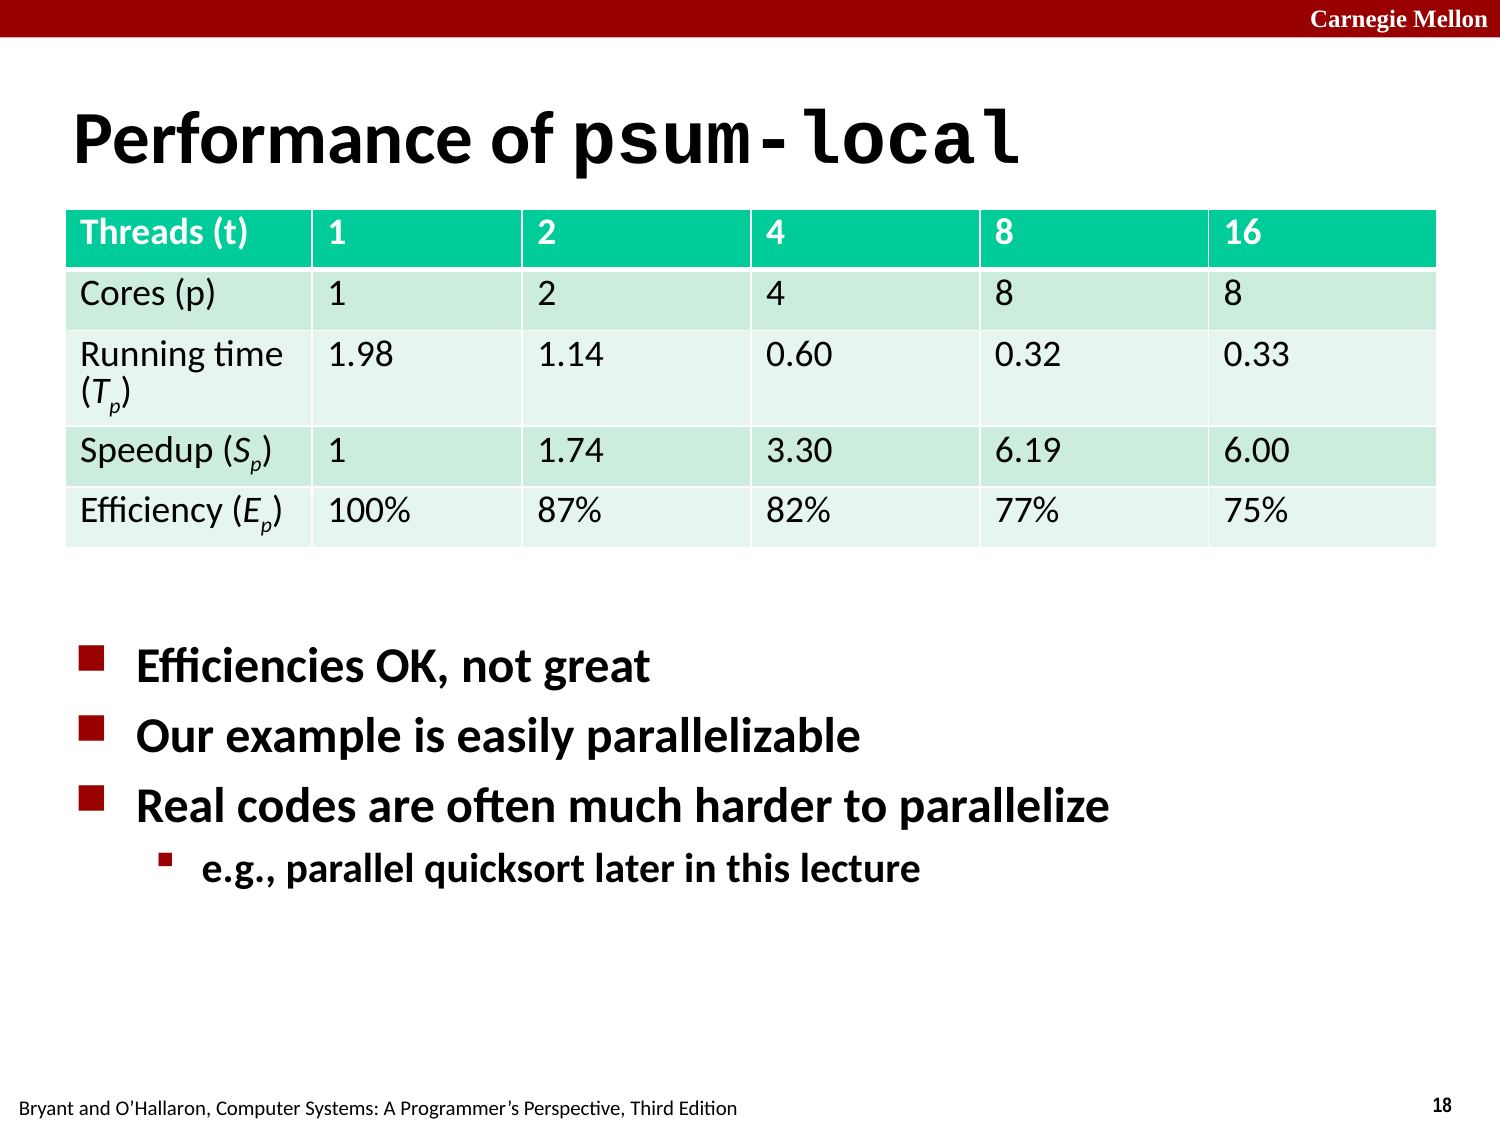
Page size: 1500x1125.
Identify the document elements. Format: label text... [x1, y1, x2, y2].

table_cell 100% [313, 488, 521, 547]
table_cell 3.30 [752, 427, 979, 486]
table_cell Running time (Tp) [66, 331, 311, 425]
table_header 1 [313, 210, 521, 267]
table_cell Cores (p) [66, 272, 311, 330]
table_cell 2 [523, 272, 750, 330]
table_header 2 [523, 210, 750, 267]
table_cell Speedup (Sp) [66, 427, 311, 486]
table_header 8 [981, 210, 1208, 267]
text_box Efficiencies OK, not great Our example is easily parallelizable Real codes are often much harder to parallelize e.g., parallel quicksort later in this lecture [64, 624, 1361, 913]
table_cell 1.98 [313, 331, 521, 425]
table_cell Efficiency (Ep) [66, 488, 311, 547]
table_cell 75% [1209, 488, 1436, 547]
table_cell 1.14 [523, 331, 750, 425]
table_cell 77% [981, 488, 1208, 547]
table_header 16 [1209, 210, 1436, 267]
table_cell 6.00 [1209, 427, 1436, 486]
table_cell 0.32 [981, 331, 1208, 425]
table_cell 0.60 [752, 331, 979, 425]
table_cell 8 [981, 272, 1208, 330]
table_cell 1 [313, 272, 521, 330]
table_cell 1 [313, 427, 521, 486]
table_cell 87% [523, 488, 750, 547]
table_cell 4 [752, 272, 979, 330]
table_cell 82% [752, 488, 979, 547]
table_cell 6.19 [981, 427, 1208, 486]
table_cell 1.74 [523, 427, 750, 486]
table_cell 0.33 [1209, 331, 1436, 425]
title Performance of psum-local [58, 71, 1305, 197]
table_cell 8 [1209, 272, 1436, 330]
table_header Threads (t) [66, 210, 311, 267]
table_header 4 [752, 210, 979, 267]
